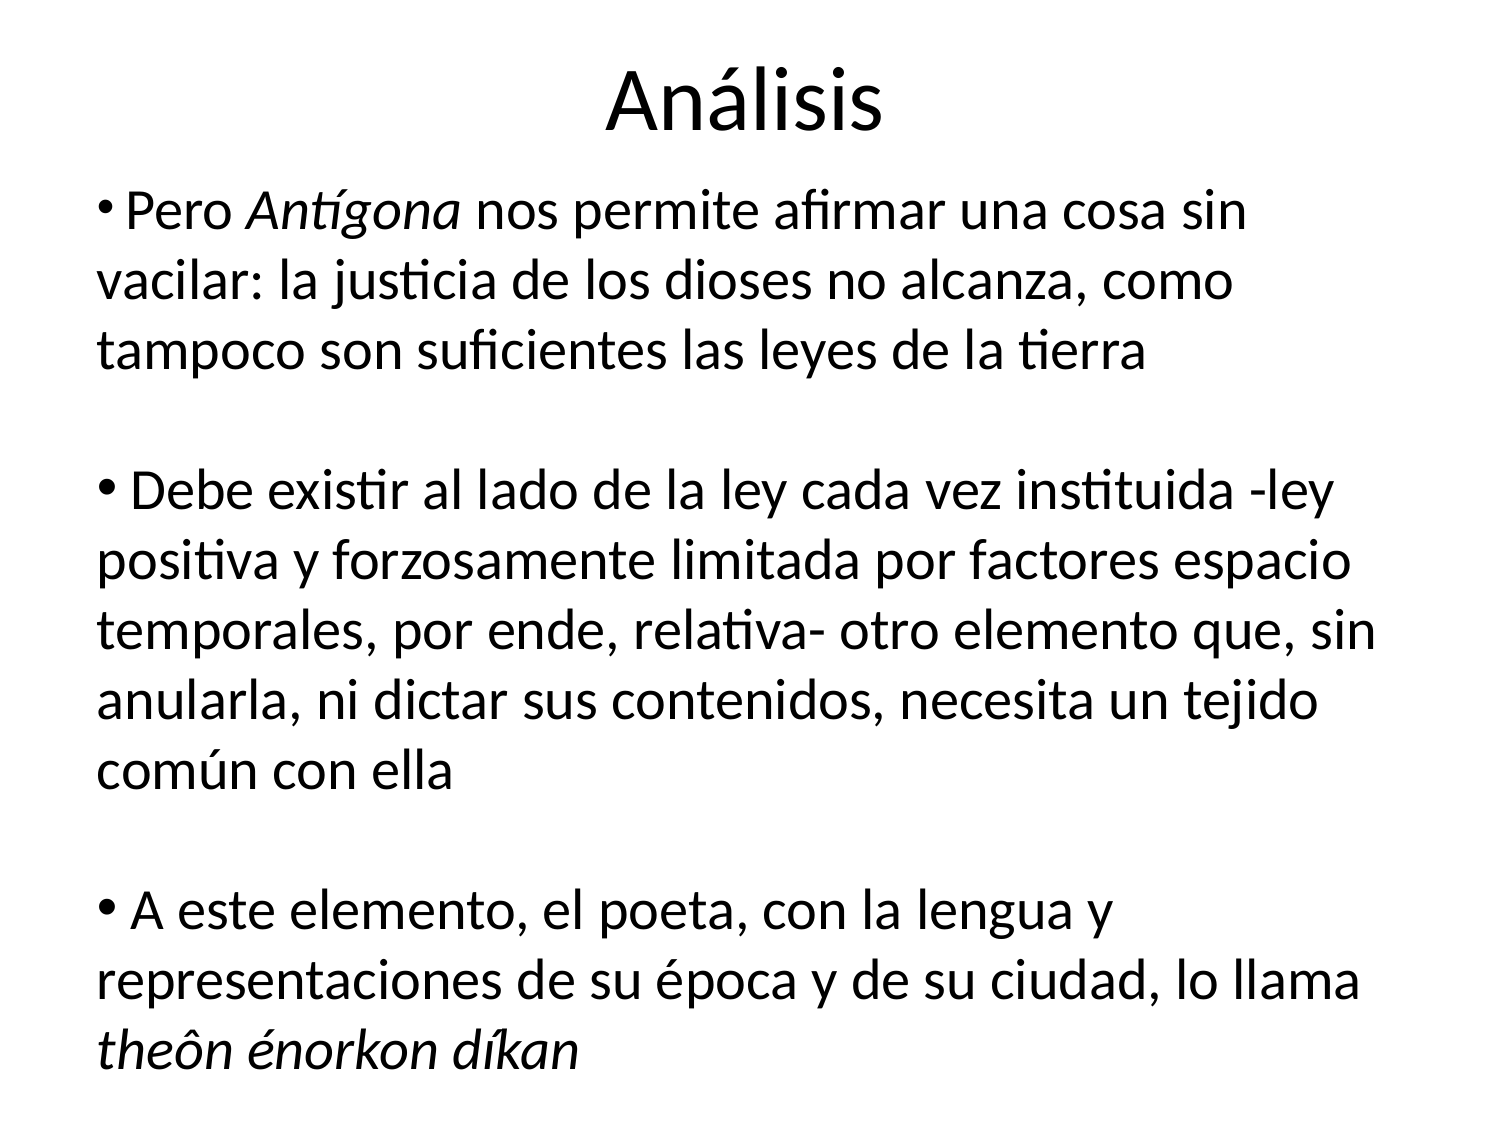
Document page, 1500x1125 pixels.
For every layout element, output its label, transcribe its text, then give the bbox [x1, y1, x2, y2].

text_box Pero Antígona nos permite afirmar una cosa sin vacilar: la justicia de los dioses no alcanza, como tampoco son suficientes las leyes de la tierra Debe existir al lado de la ley cada vez instituida -ley positiva y forzosamente limitada por factores espacio temporales, por ende, relativa- otro elemento que, sin anularla, ni dictar sus contenidos, necesita un tejido común con ella A este elemento, el poeta, con la lengua y representaciones de su época y de su ciudad, lo llama theôn énorkon díkan [82, 164, 1407, 1089]
title Análisis [70, 0, 1421, 188]
